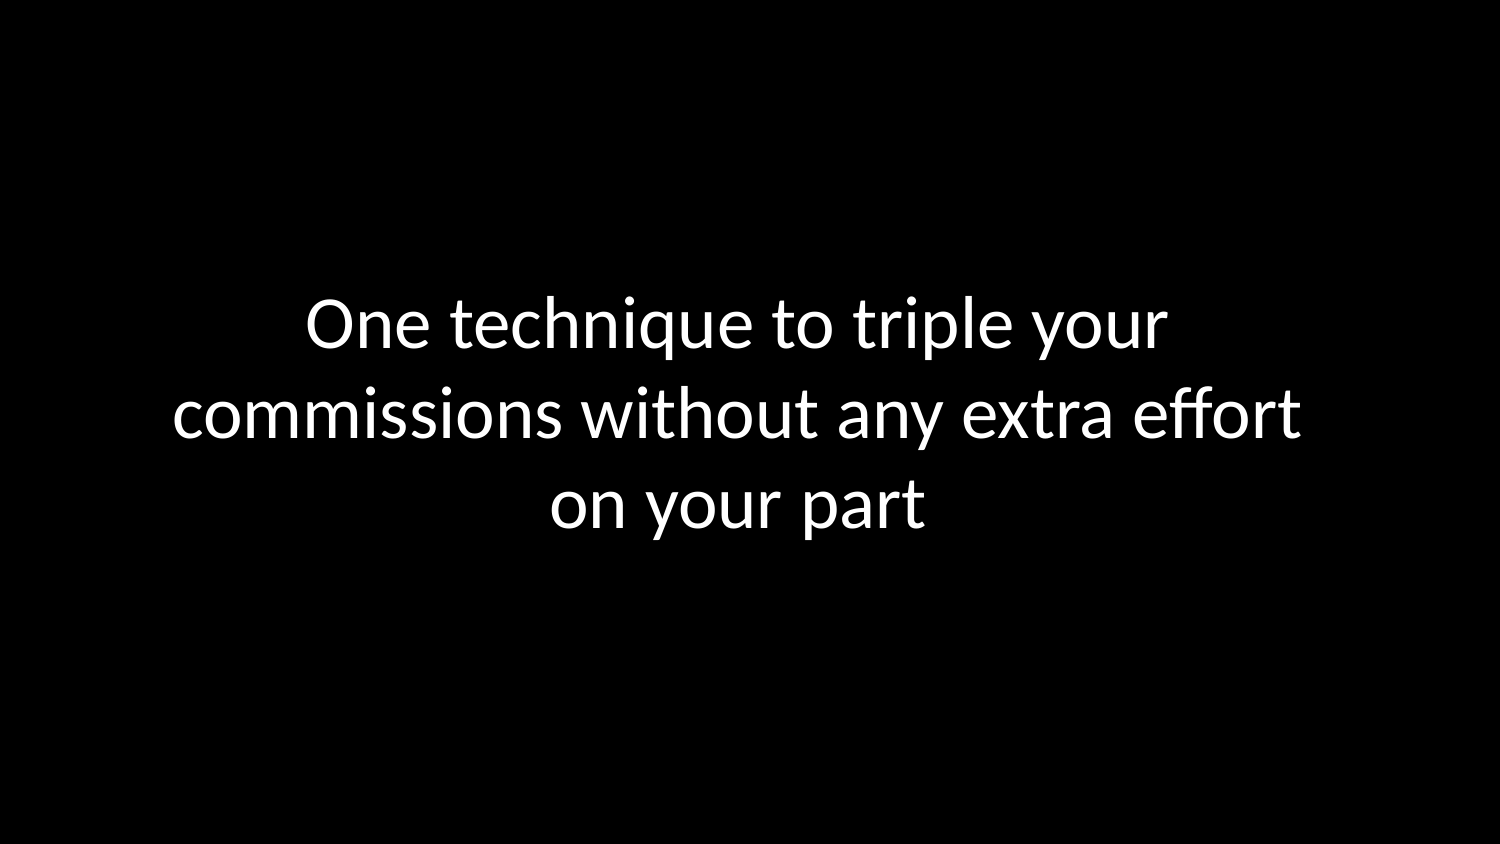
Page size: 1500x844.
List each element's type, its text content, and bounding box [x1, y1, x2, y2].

title One technique to triple your commissions without any extra effort on your part [147, 244, 1329, 573]
